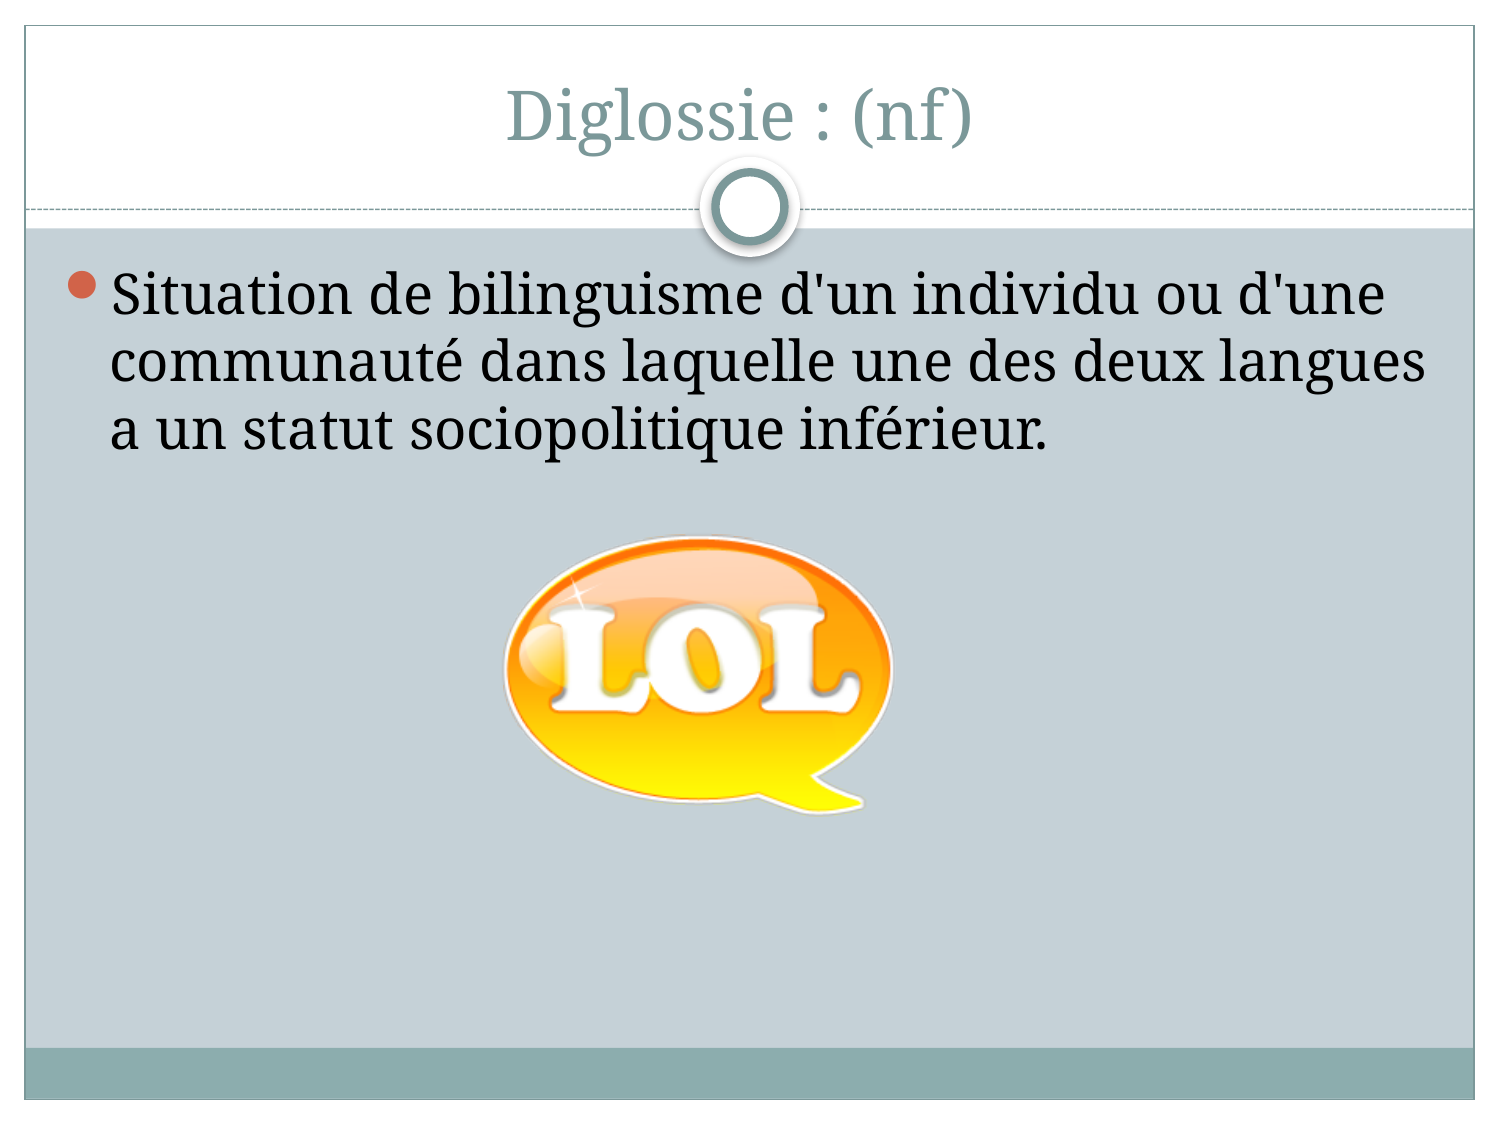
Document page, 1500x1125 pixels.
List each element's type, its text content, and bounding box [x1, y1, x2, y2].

picture [474, 474, 926, 926]
title Diglossie : (nf) [49, 37, 1450, 162]
list Situation de bilinguisme d'un individu ou d'une communauté dans laquelle une des deux langues a un statut sociopolitique inférieur. [49, 250, 1445, 1001]
